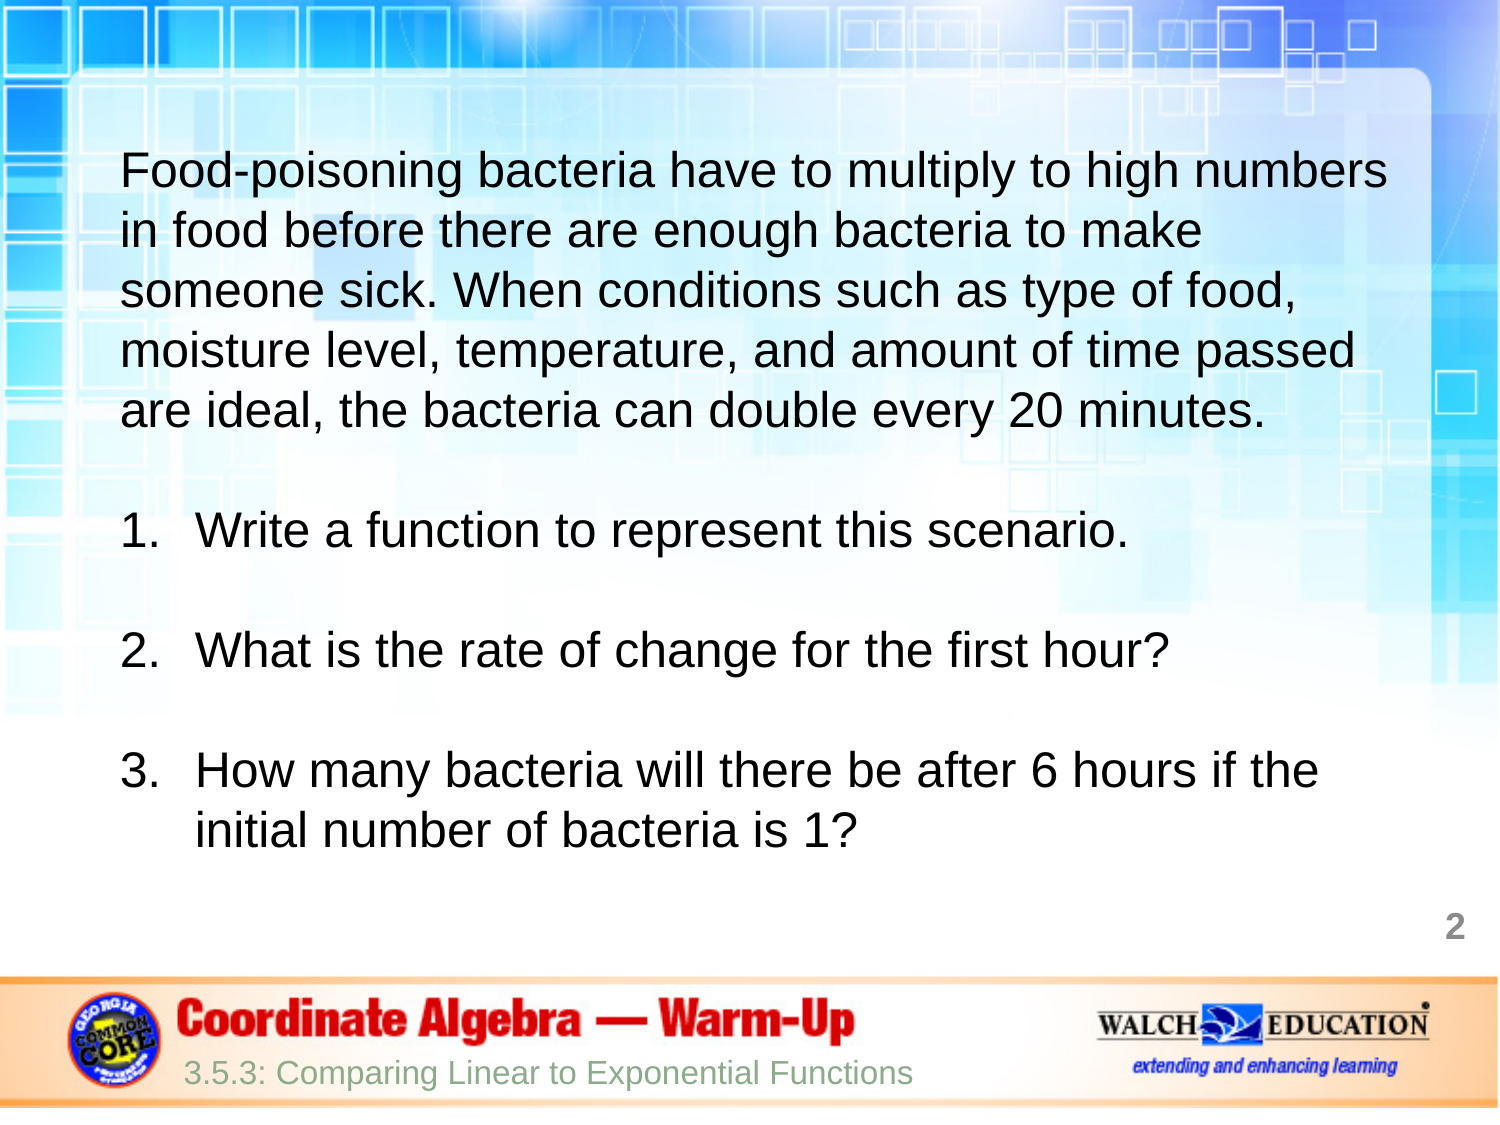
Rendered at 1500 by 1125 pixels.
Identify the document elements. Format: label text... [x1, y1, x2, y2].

footer 3.5.3: Comparing Linear to Exponential Functions [168, 1048, 1067, 1094]
slide_number 2 [1361, 901, 1481, 949]
picture [0, 0, 1500, 1108]
text_box Food-poisoning bacteria have to multiply to high numbers in food before there are enough bacteria to make someone sick. When conditions such as type of food, moisture level, temperature, and amount of time passed are ideal, the bacteria can double every 20 minutes. Write a function to represent this scenario. What is the rate of change for the first hour? How many bacteria will there be after 6 hours if the initial number of bacteria is 1? [105, 130, 1411, 949]
